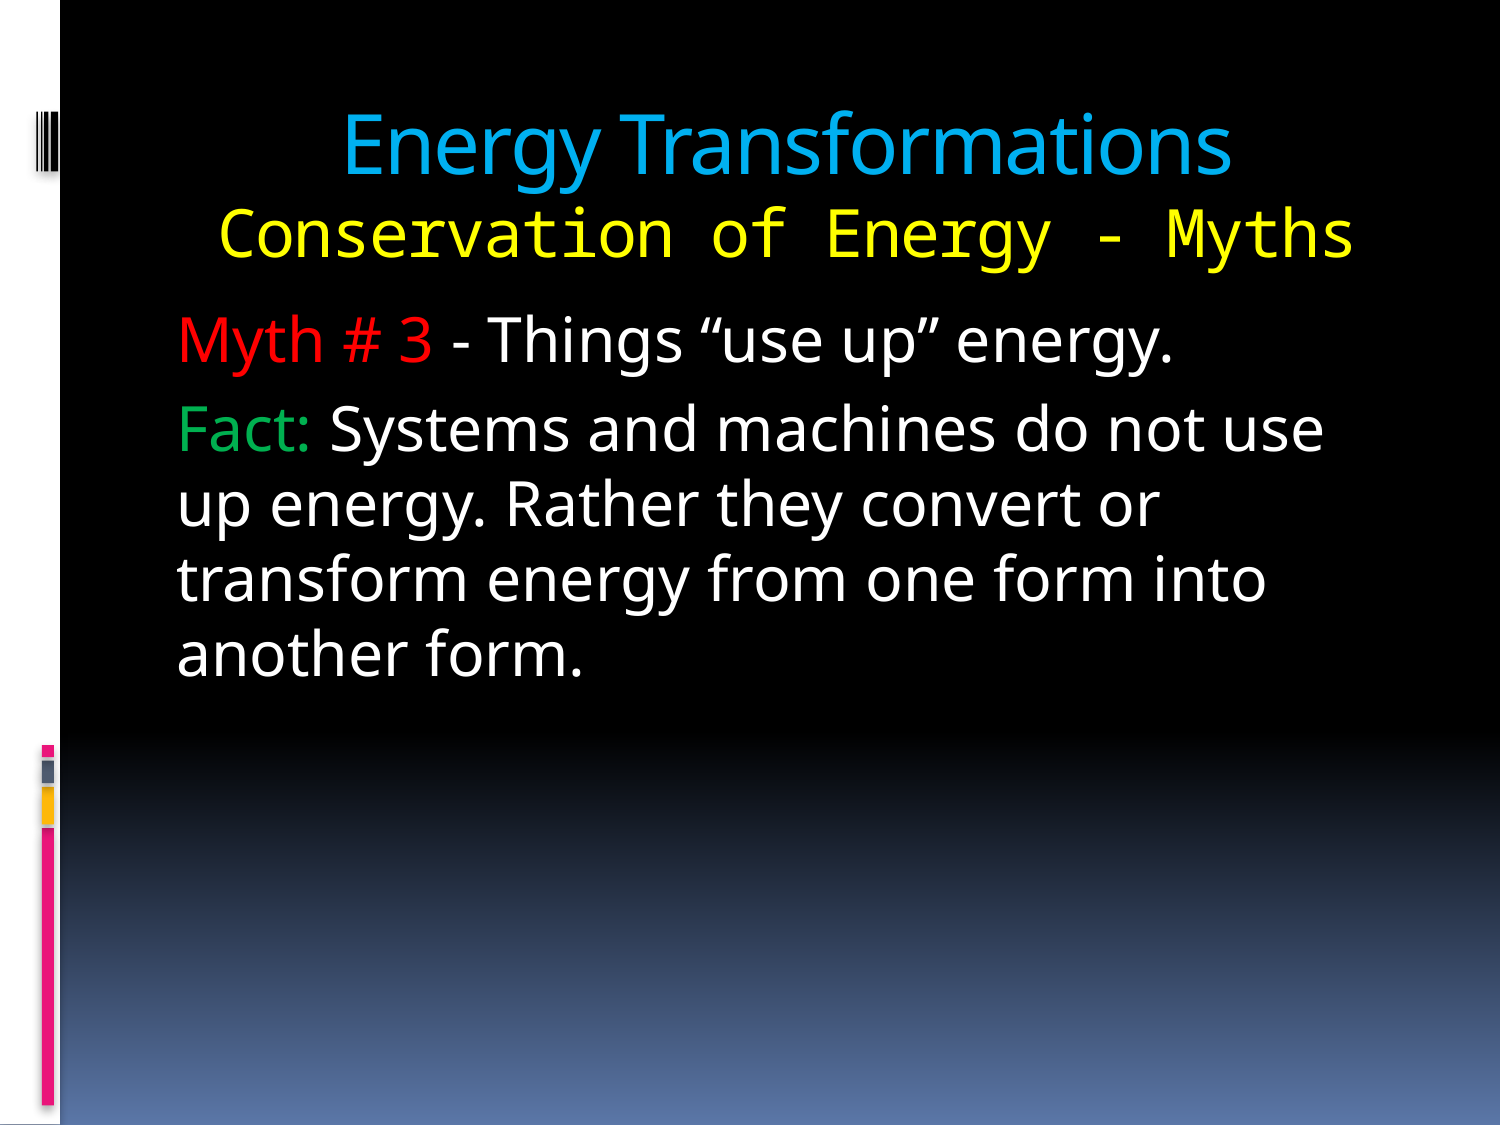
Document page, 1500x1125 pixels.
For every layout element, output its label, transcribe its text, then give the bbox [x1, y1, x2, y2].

title Energy Transformations Conservation of Energy - Myths [150, 83, 1425, 234]
list Myth # 3 - Things “use up” energy. Fact: Systems and machines do not use up energy. Rather they convert or transform energy from one form into another form. [150, 292, 1425, 1043]
